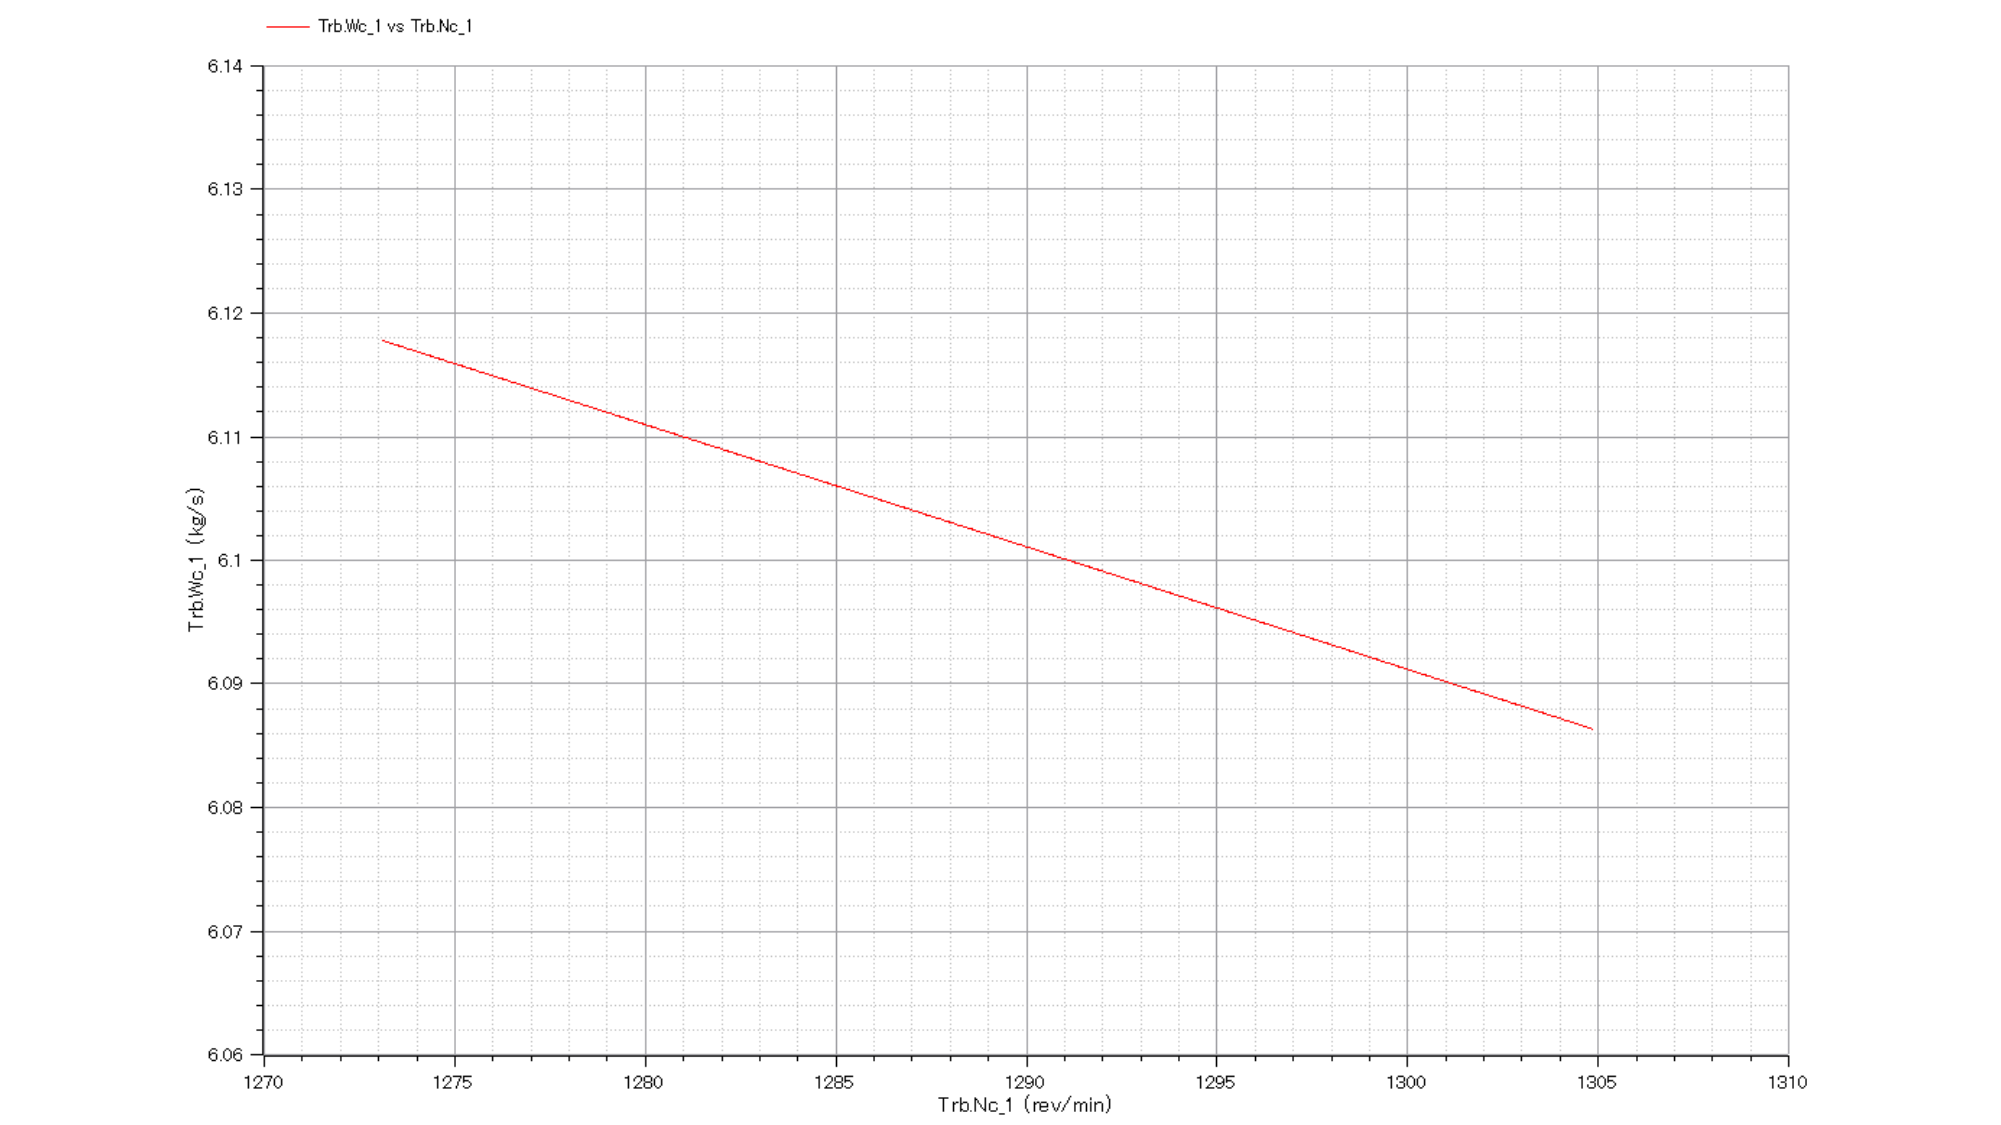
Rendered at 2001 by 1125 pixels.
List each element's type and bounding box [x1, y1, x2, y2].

picture [180, 0, 1820, 1125]
